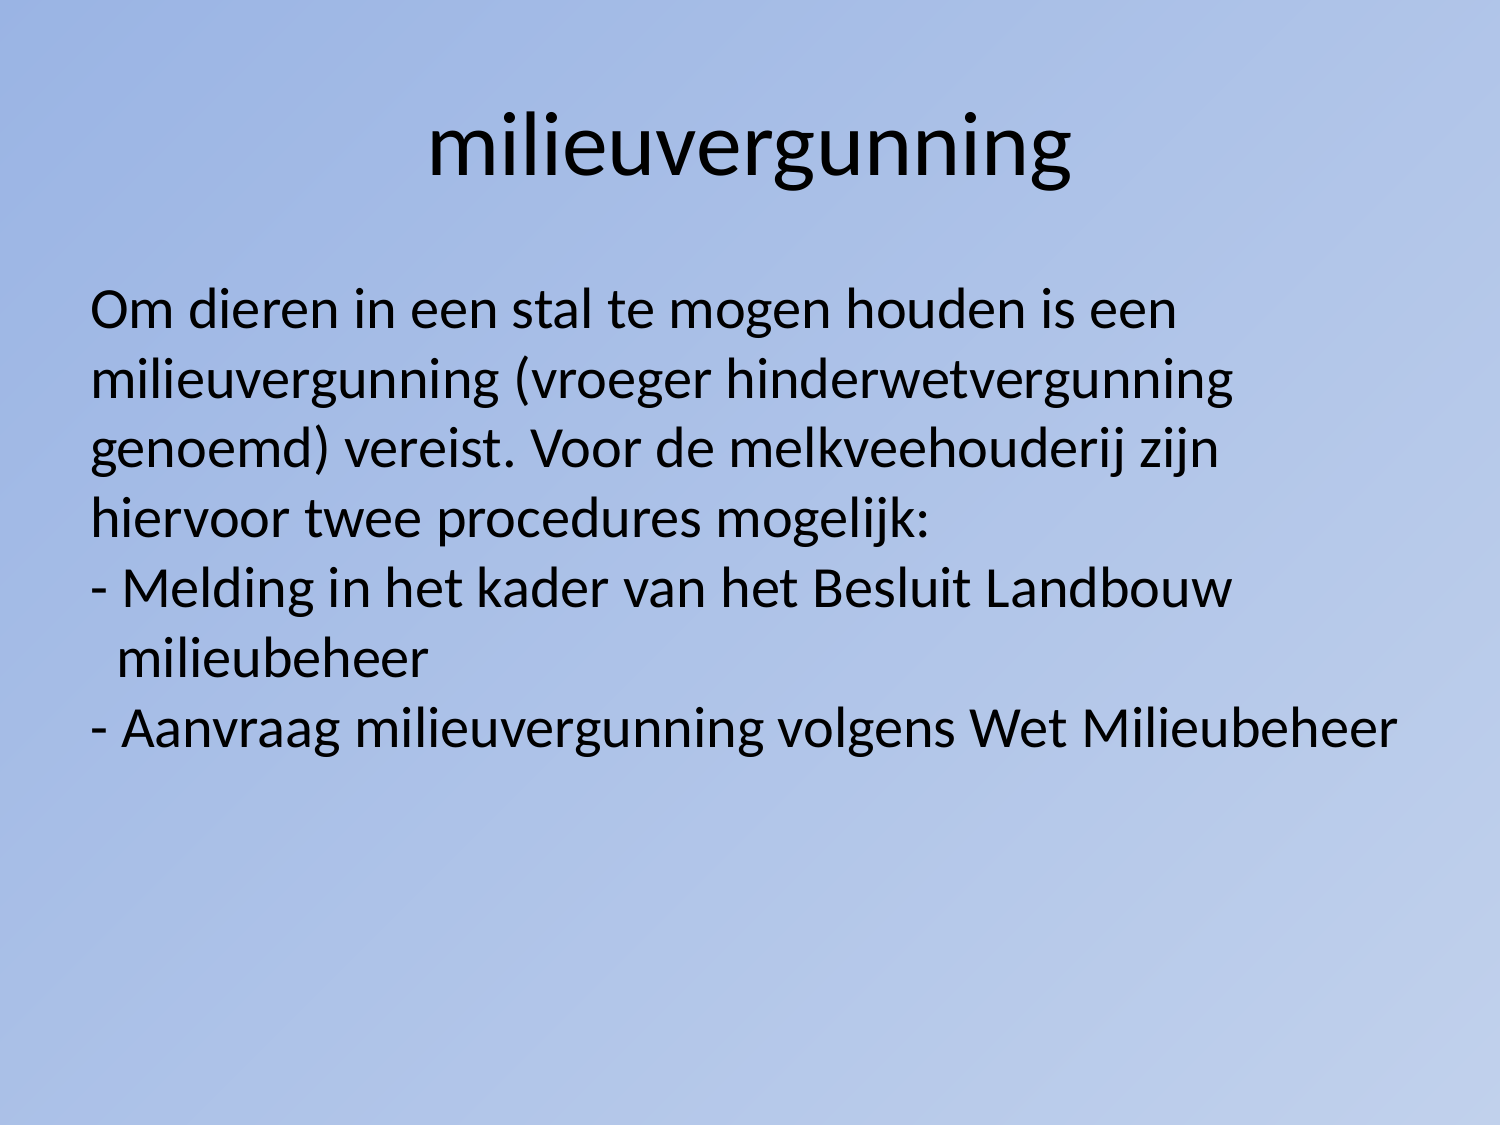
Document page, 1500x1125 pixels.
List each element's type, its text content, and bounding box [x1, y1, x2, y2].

list Om dieren in een stal te mogen houden is een milieuvergunning (vroeger hinderwetvergunning genoemd) vereist. Voor de melkveehouderij zijn hiervoor twee procedures mogelijk: - Melding in het kader van het Besluit Landbouw milieubeheer - Aanvraag milieuvergunning volgens Wet Milieubeheer [75, 262, 1425, 1005]
title milieuvergunning [75, 45, 1425, 233]
